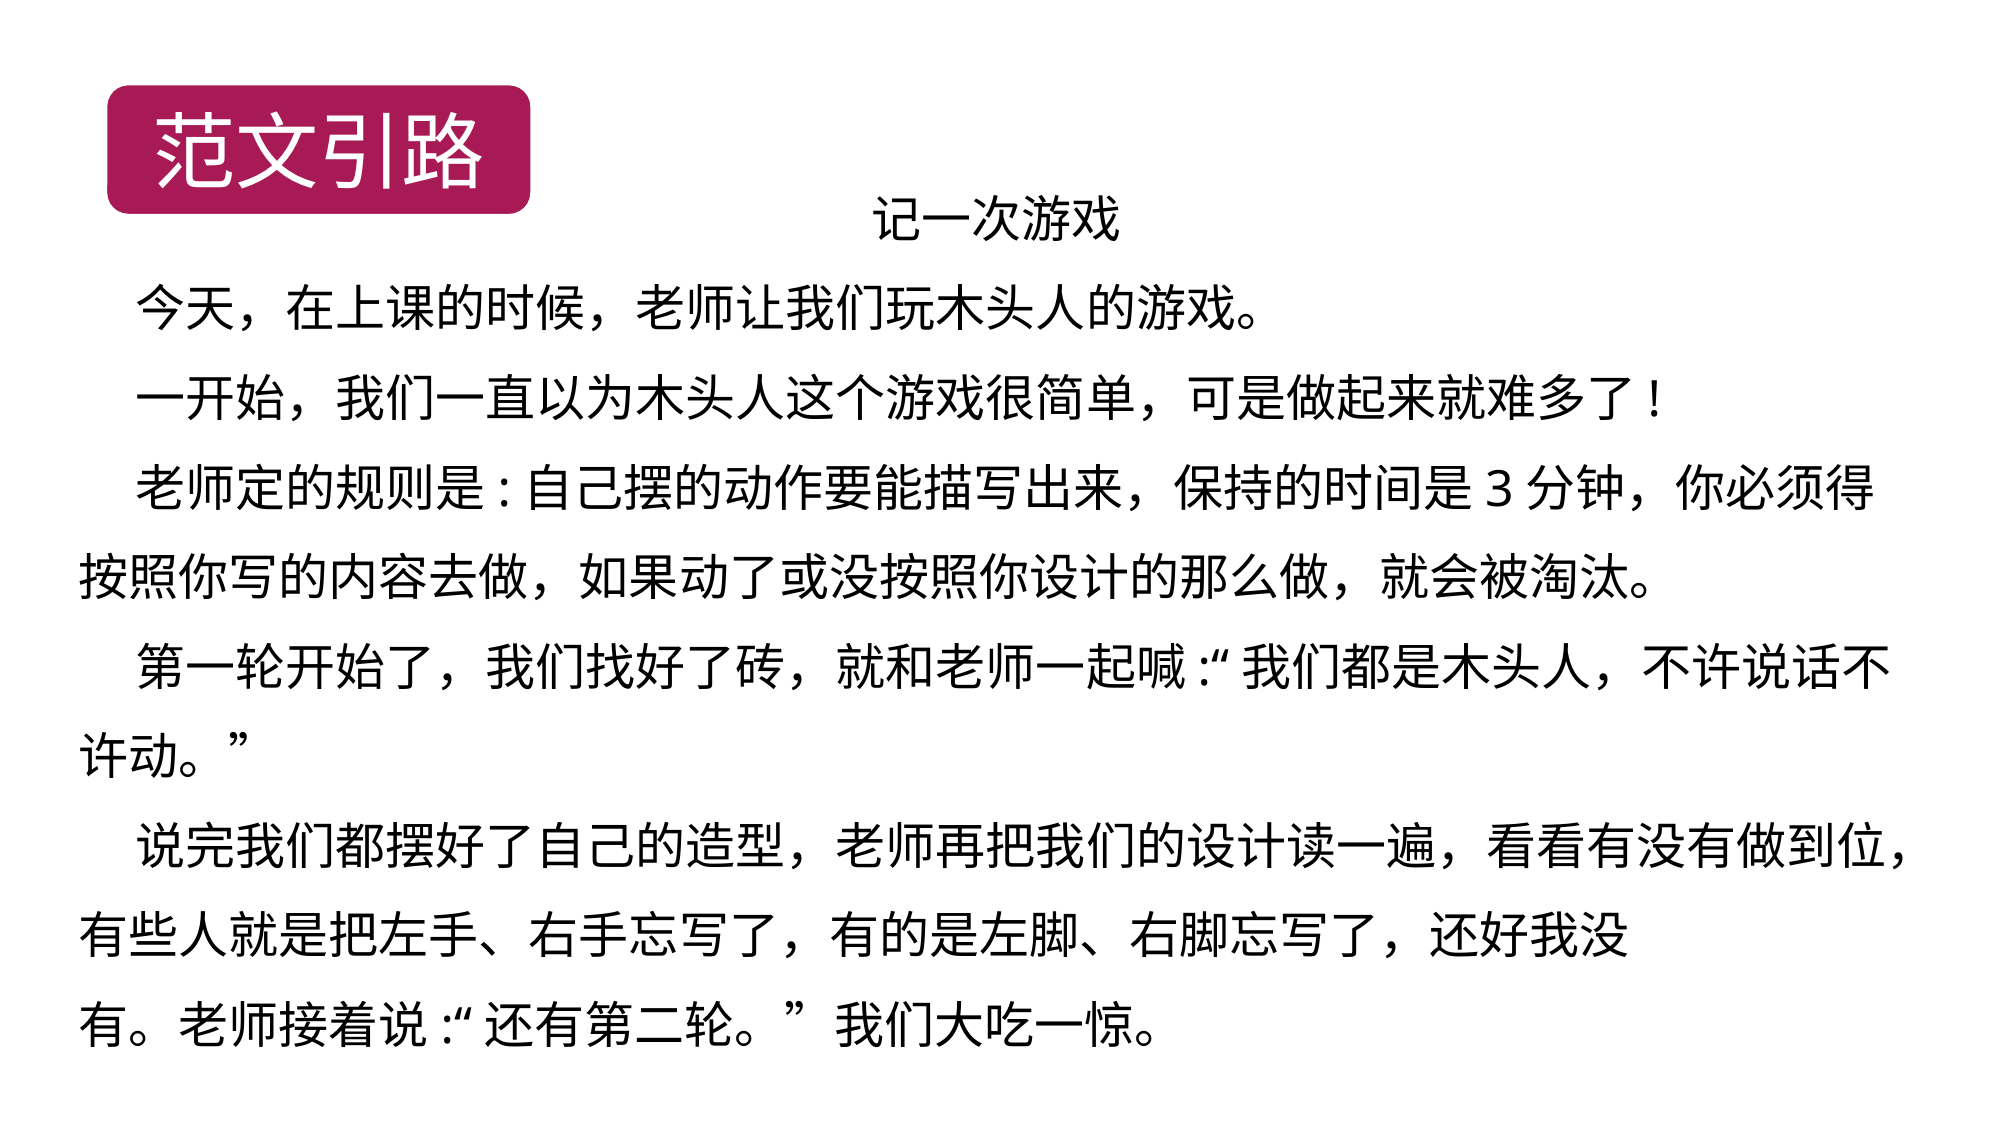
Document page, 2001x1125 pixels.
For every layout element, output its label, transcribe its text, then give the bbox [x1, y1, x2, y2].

text_box 记一次游戏 今天，在上课的时候，老师让我们玩木头人的游戏。 一开始，我们一直以为木头人这个游戏很简单，可是做起来就难多了! 老师定的规则是:自己摆的动作要能描写出来，保持的时间是3分钟，你必须得按照你写的内容去做，如果动了或没按照你设计的那么做，就会被淘汰。 第一轮开始了，我们找好了砖，就和老师一起喊:“我们都是木头人，不许说话不许动。” 说完我们都摆好了自己的造型，老师再把我们的设计读一遍，看看有没有做到位，有些人就是把左手、右手忘写了，有的是左脚、右脚忘写了，还好我没 有。老师接着说:“还有第二轮。”我们大吃一惊。 [63, 150, 1928, 1125]
text_box 范文引路 [106, 84, 532, 215]
